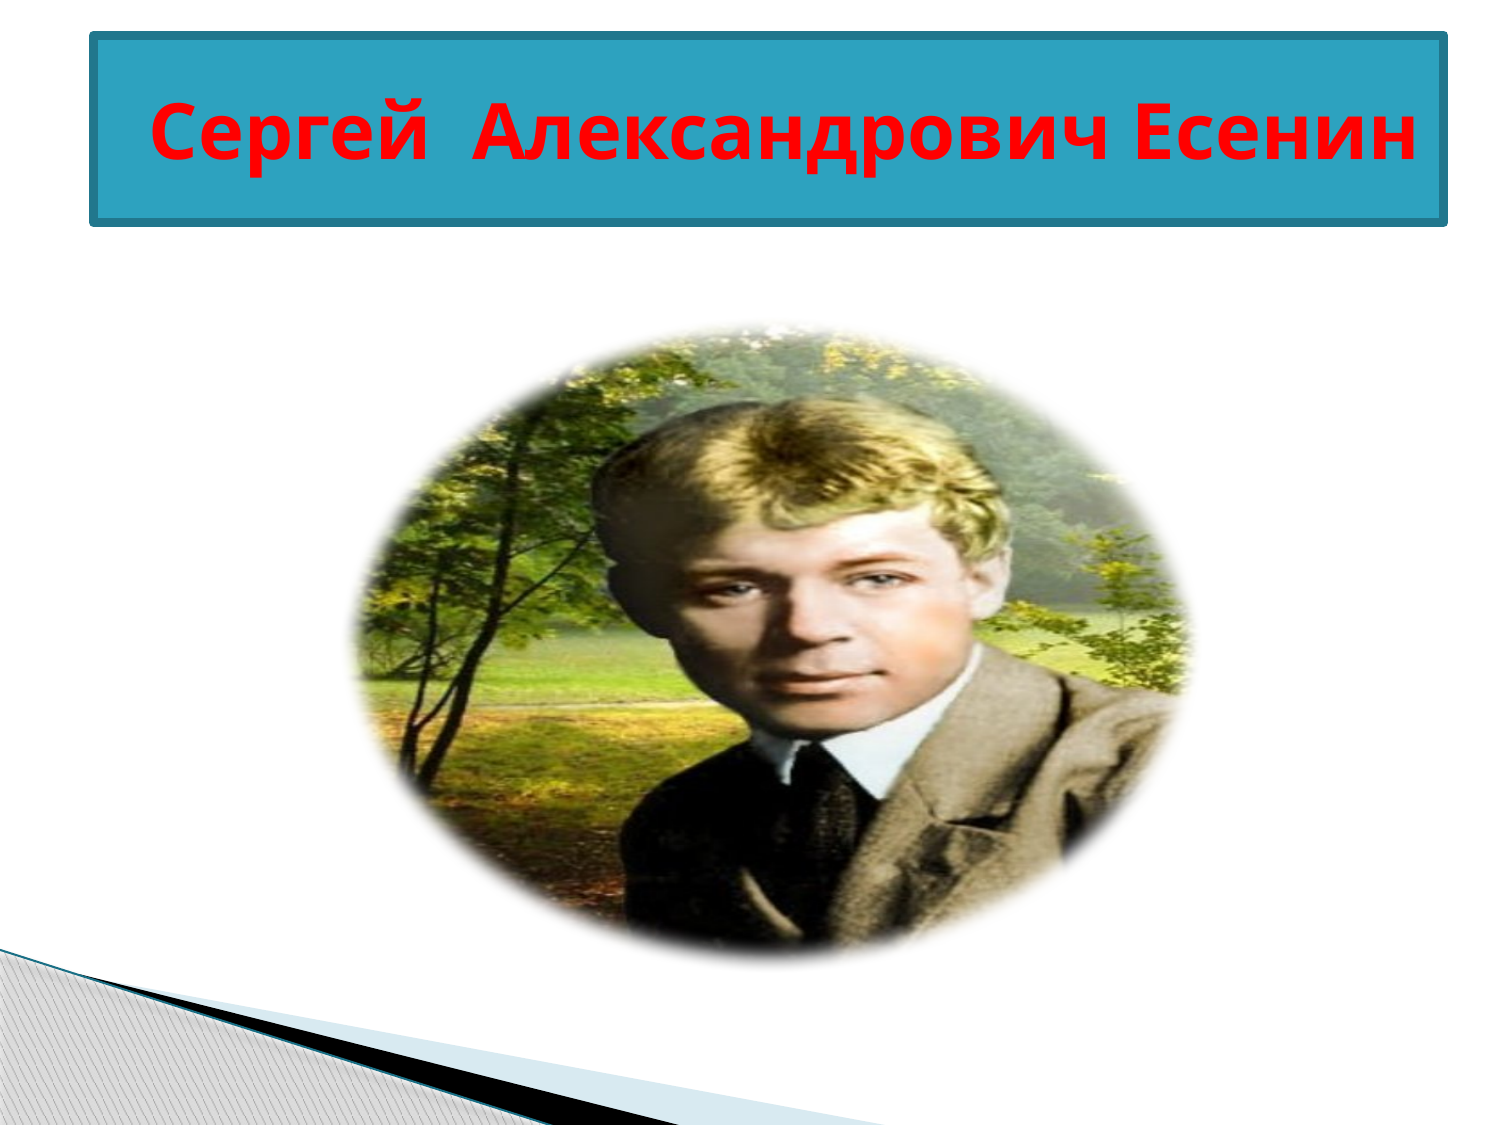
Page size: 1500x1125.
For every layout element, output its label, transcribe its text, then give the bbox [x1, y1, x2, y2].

title Сергей Александрович Есенин [89, 31, 1448, 227]
picture [339, 316, 1204, 976]
